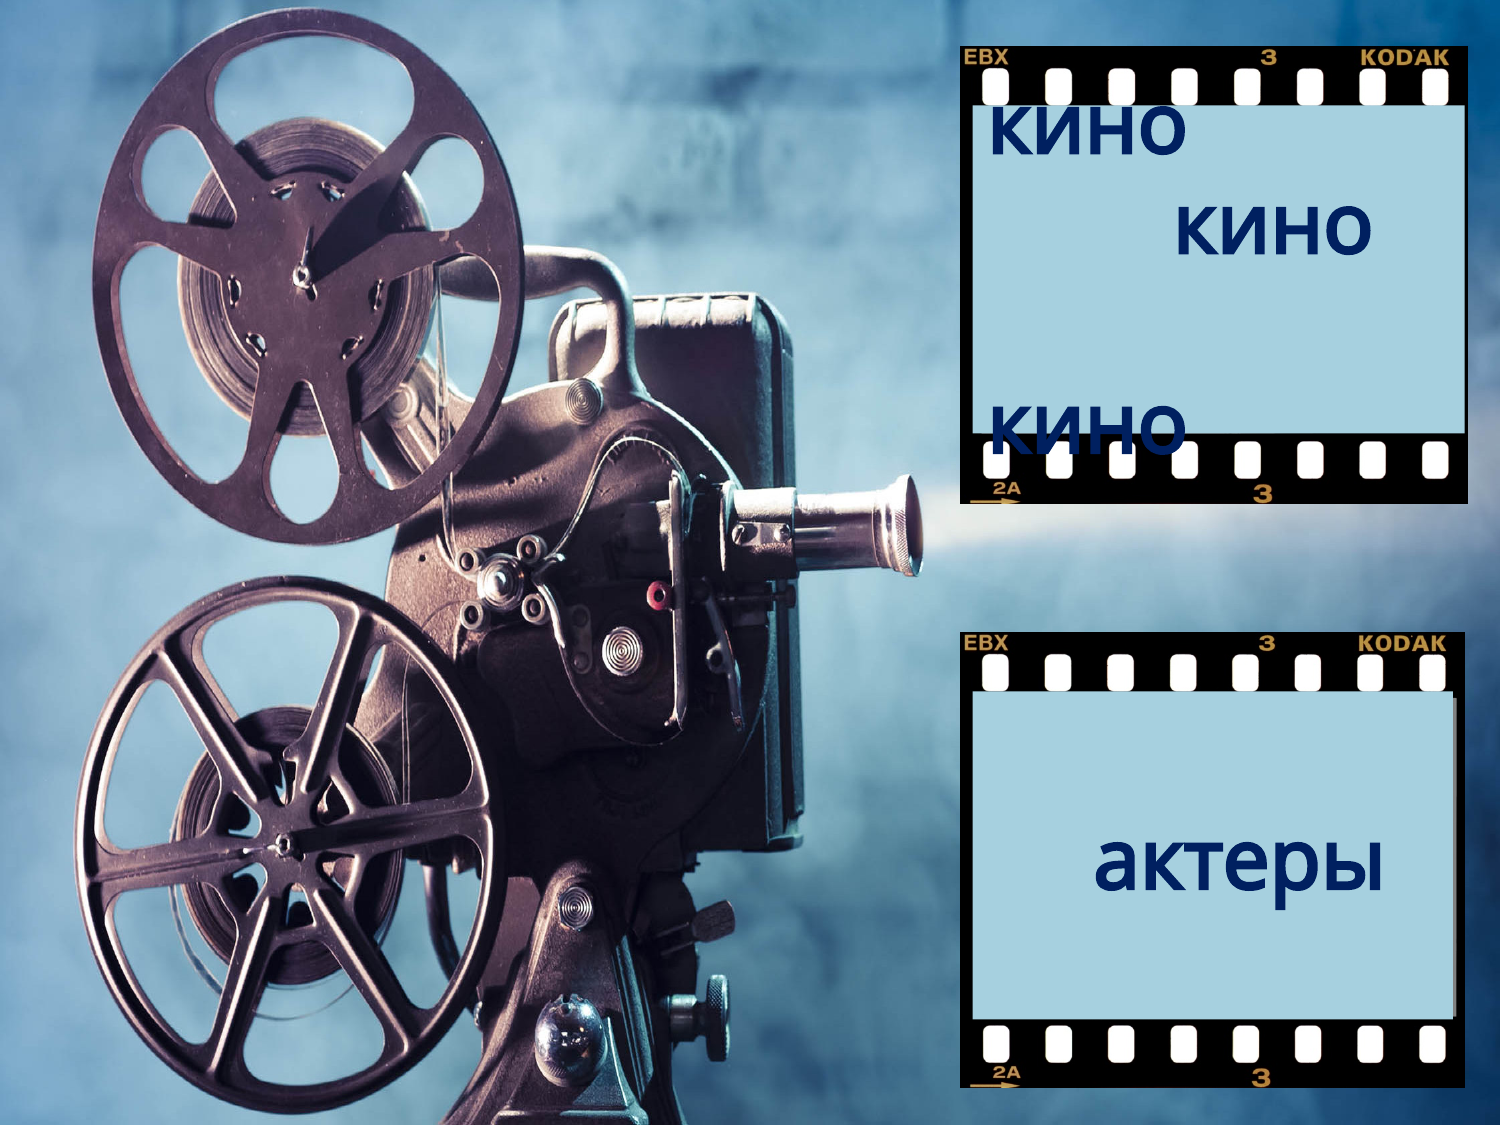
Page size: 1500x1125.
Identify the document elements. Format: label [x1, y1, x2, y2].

text_box [960, 46, 1468, 505]
text_box [960, 632, 1466, 1088]
picture [0, 0, 1500, 1125]
